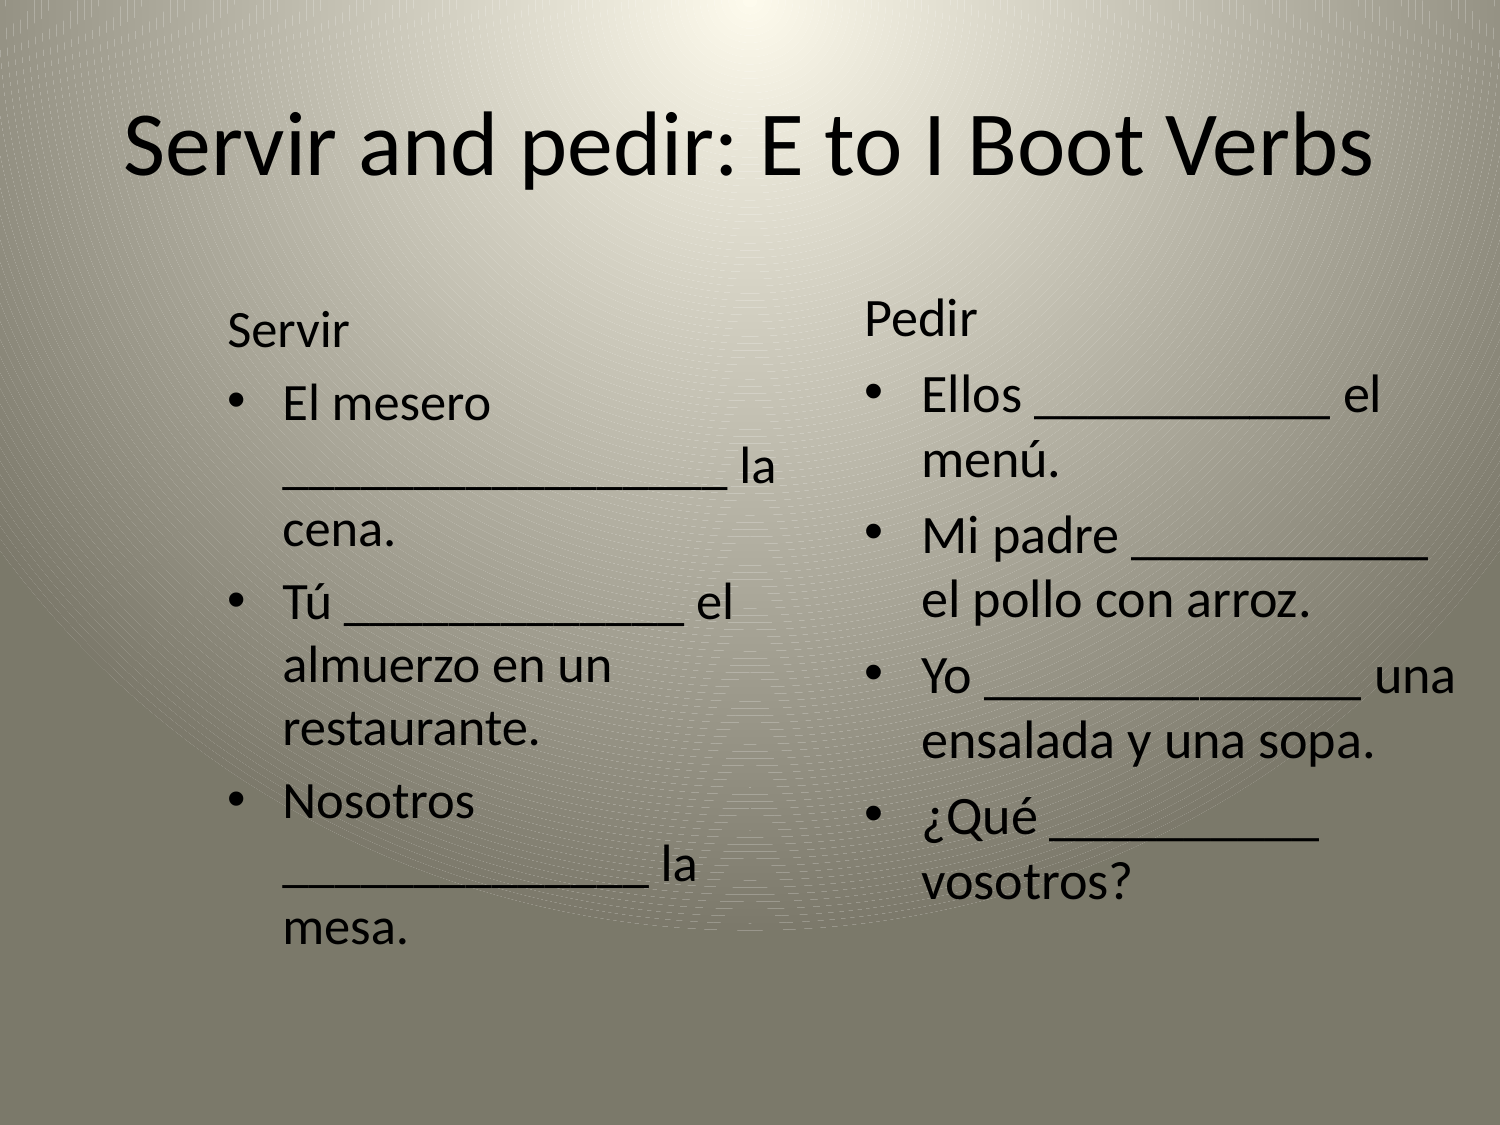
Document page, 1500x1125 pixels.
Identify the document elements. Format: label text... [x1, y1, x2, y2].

list Pedir Ellos ___________ el menú. Mi padre ___________ el pollo con arroz. Yo ______________ una ensalada y una sopa. ¿Qué __________ vosotros? [849, 275, 1475, 950]
list Servir El mesero _________________ la cena. Tú _____________ el almuerzo en un restaurante. Nosotros ______________ la mesa. [212, 287, 838, 963]
title Servir and pedir: E to I Boot Verbs [75, 45, 1425, 233]
